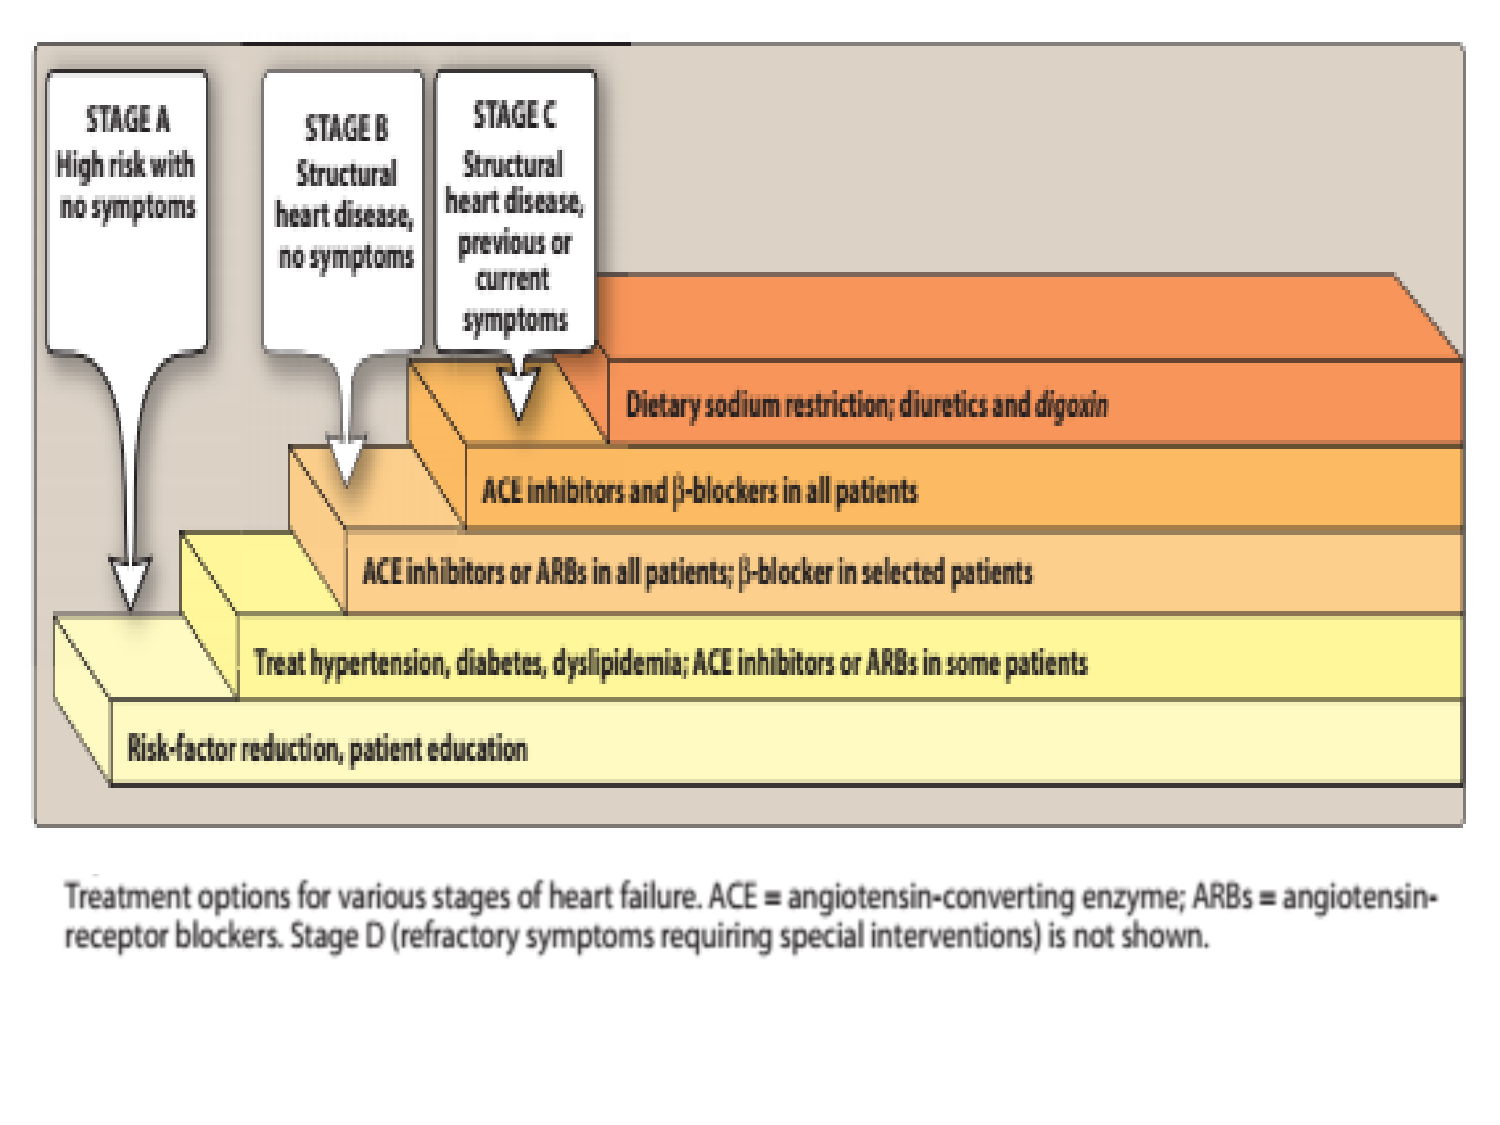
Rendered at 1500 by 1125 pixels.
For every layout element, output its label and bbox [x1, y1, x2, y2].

picture [24, 24, 1482, 838]
picture [50, 874, 1456, 963]
